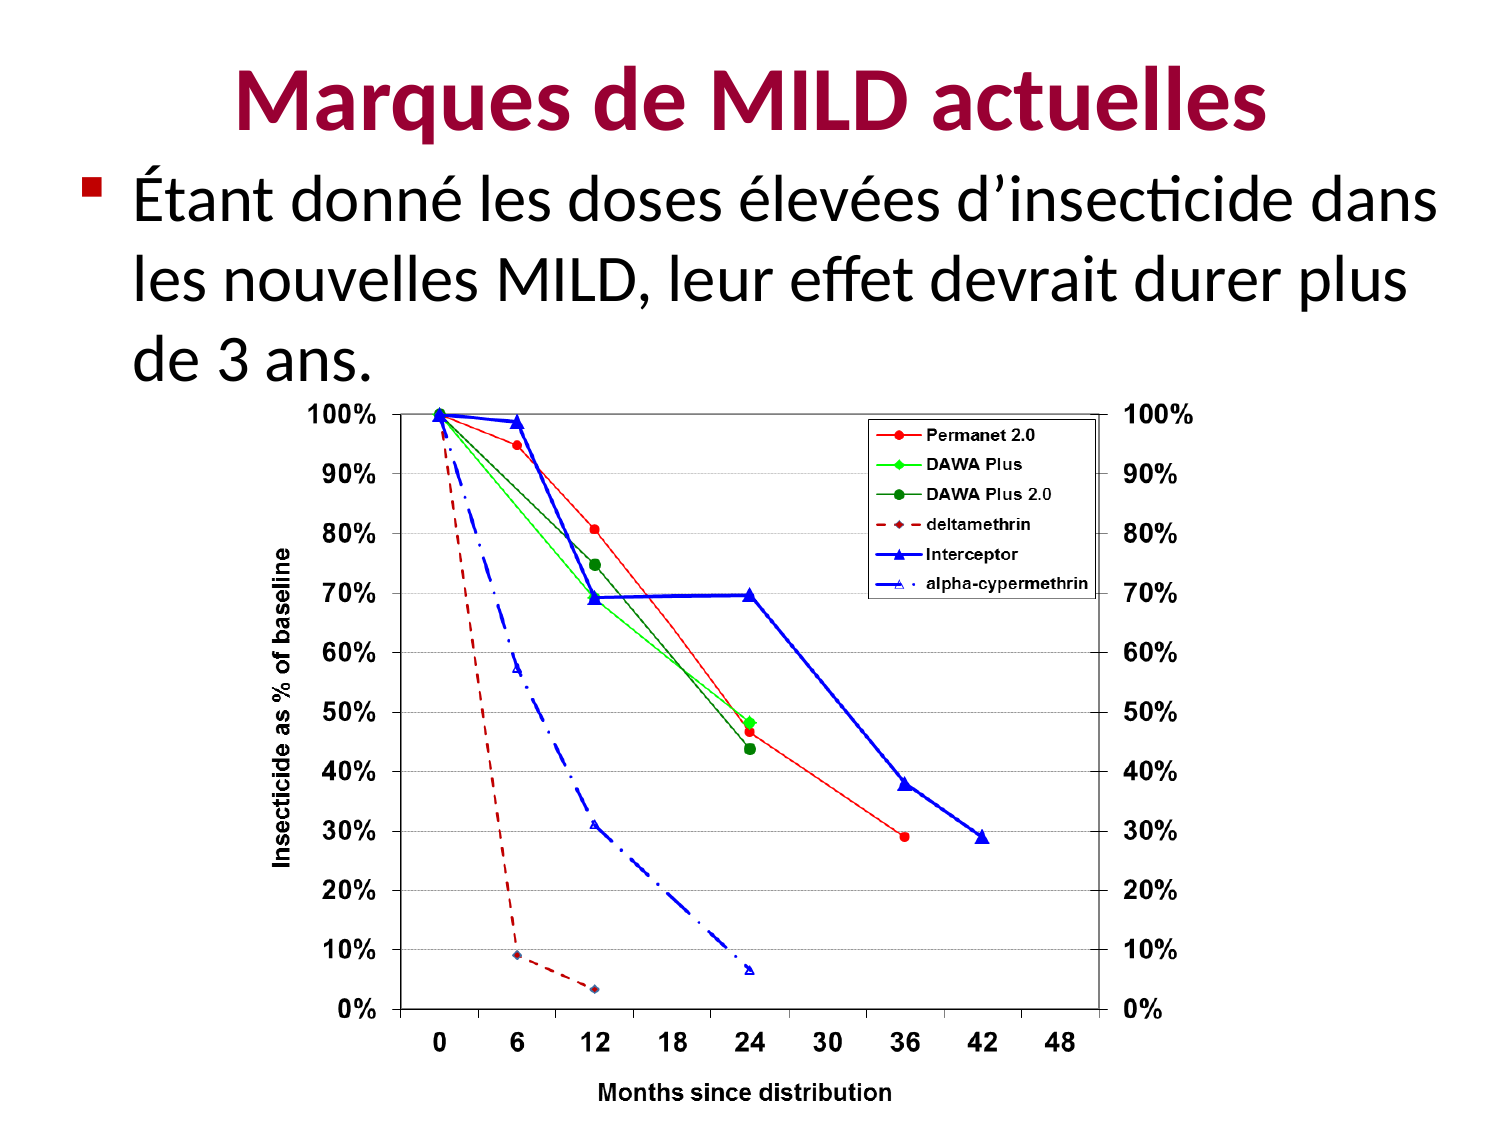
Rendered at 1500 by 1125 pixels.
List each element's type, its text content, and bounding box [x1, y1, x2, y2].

title Marques de MILD actuelles [76, 0, 1427, 147]
picture [135, 379, 1394, 1125]
text_box Étant donné les doses élevées d’insecticide dans les nouvelles MILD, leur effet devrait durer plus de 3 ans. [61, 147, 1468, 420]
